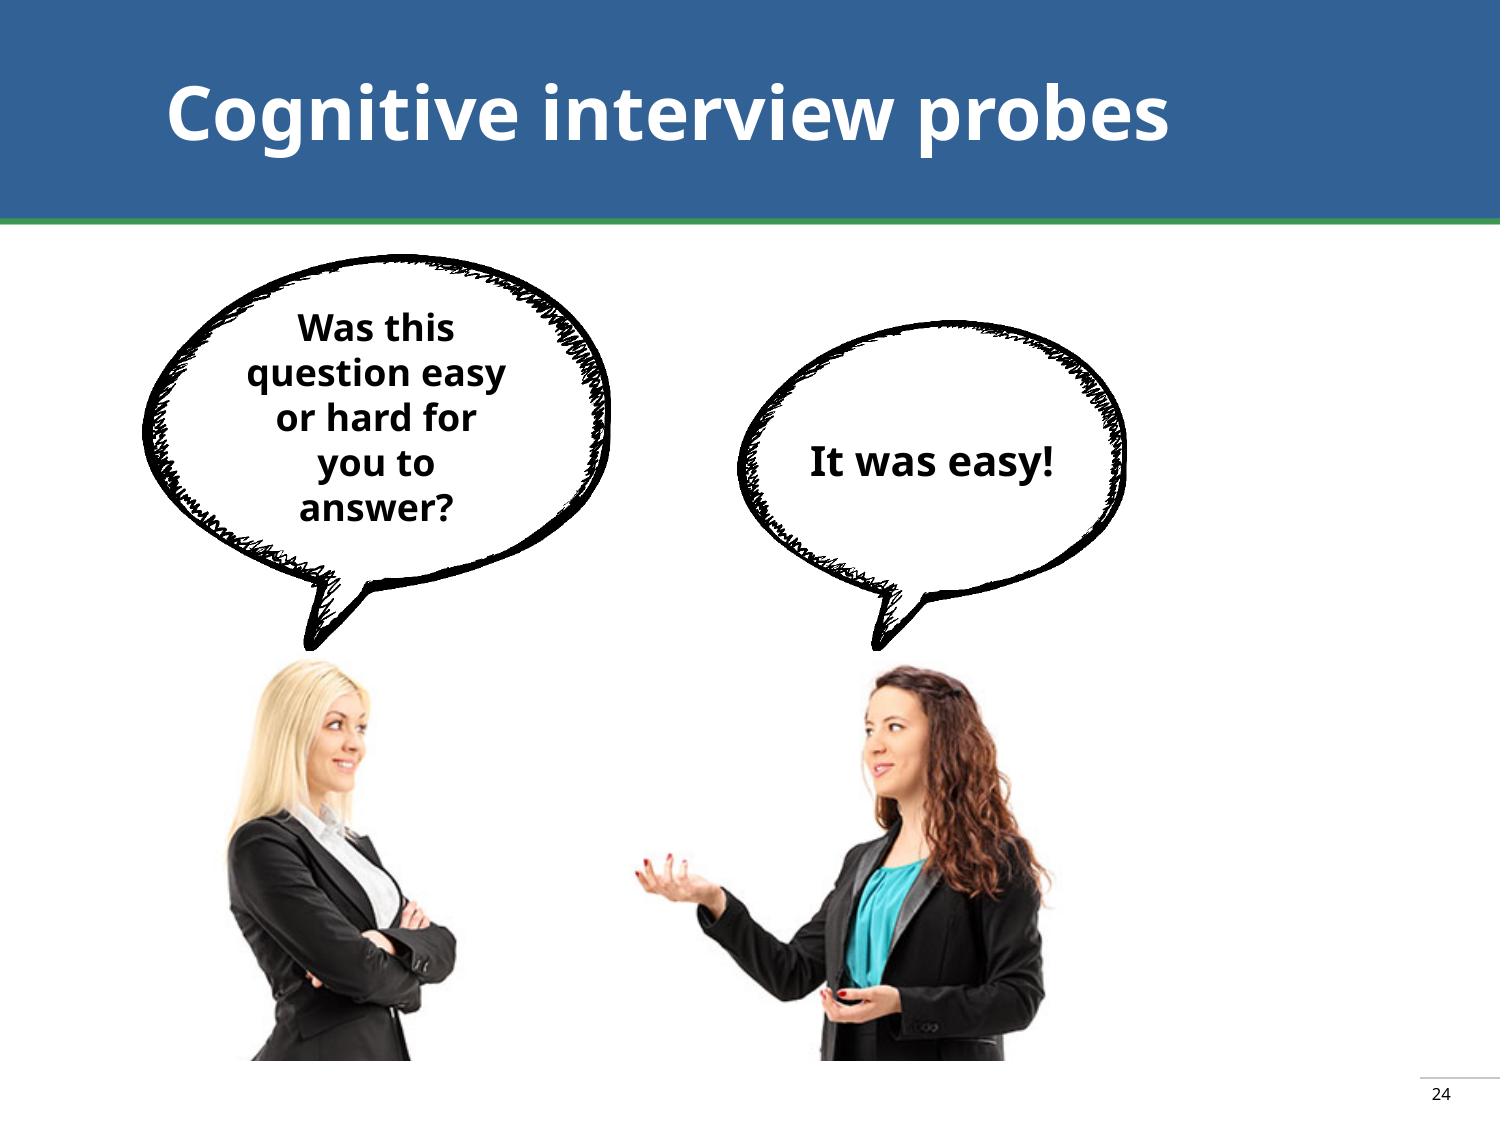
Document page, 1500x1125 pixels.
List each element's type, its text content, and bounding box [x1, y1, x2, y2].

slide_number 24 [1431, 1085, 1458, 1106]
picture [0, 0, 1500, 1125]
title Cognitive interview probes [150, 0, 1350, 221]
